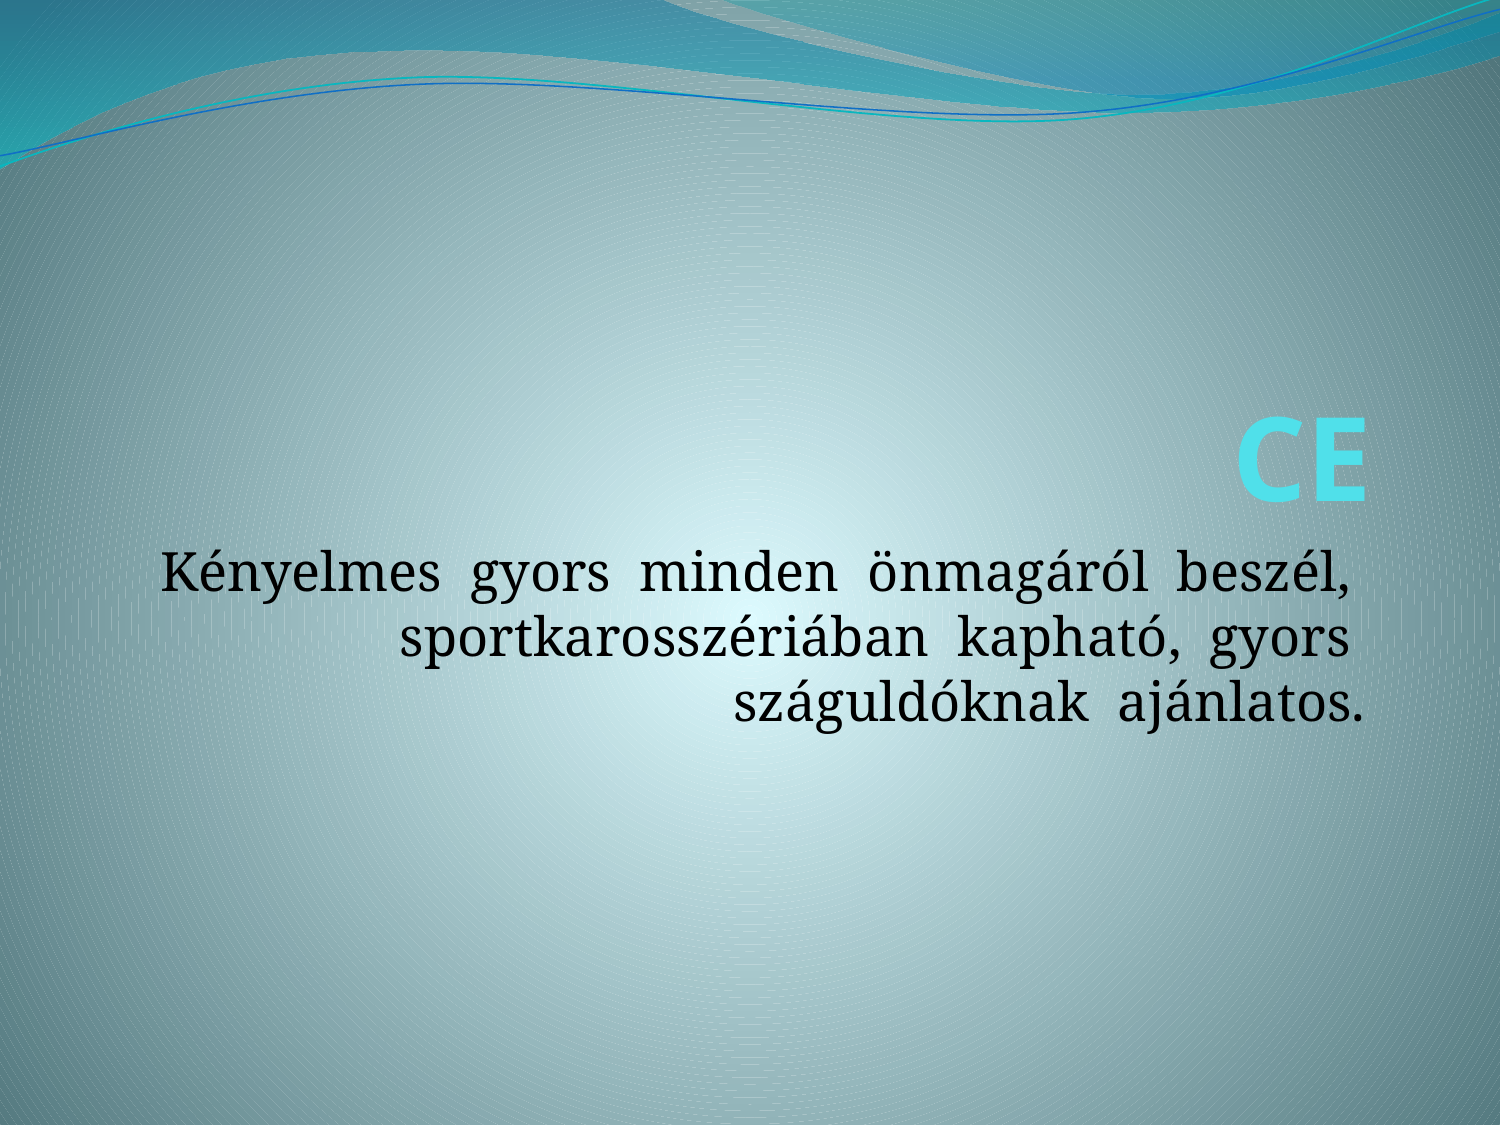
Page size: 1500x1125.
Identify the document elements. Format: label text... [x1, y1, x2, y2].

subtitle Kényelmes gyors minden önmagáról beszél, sportkarosszériában kapható, gyors száguldóknak ajánlatos. [87, 529, 1376, 818]
title CE [87, 224, 1376, 525]
